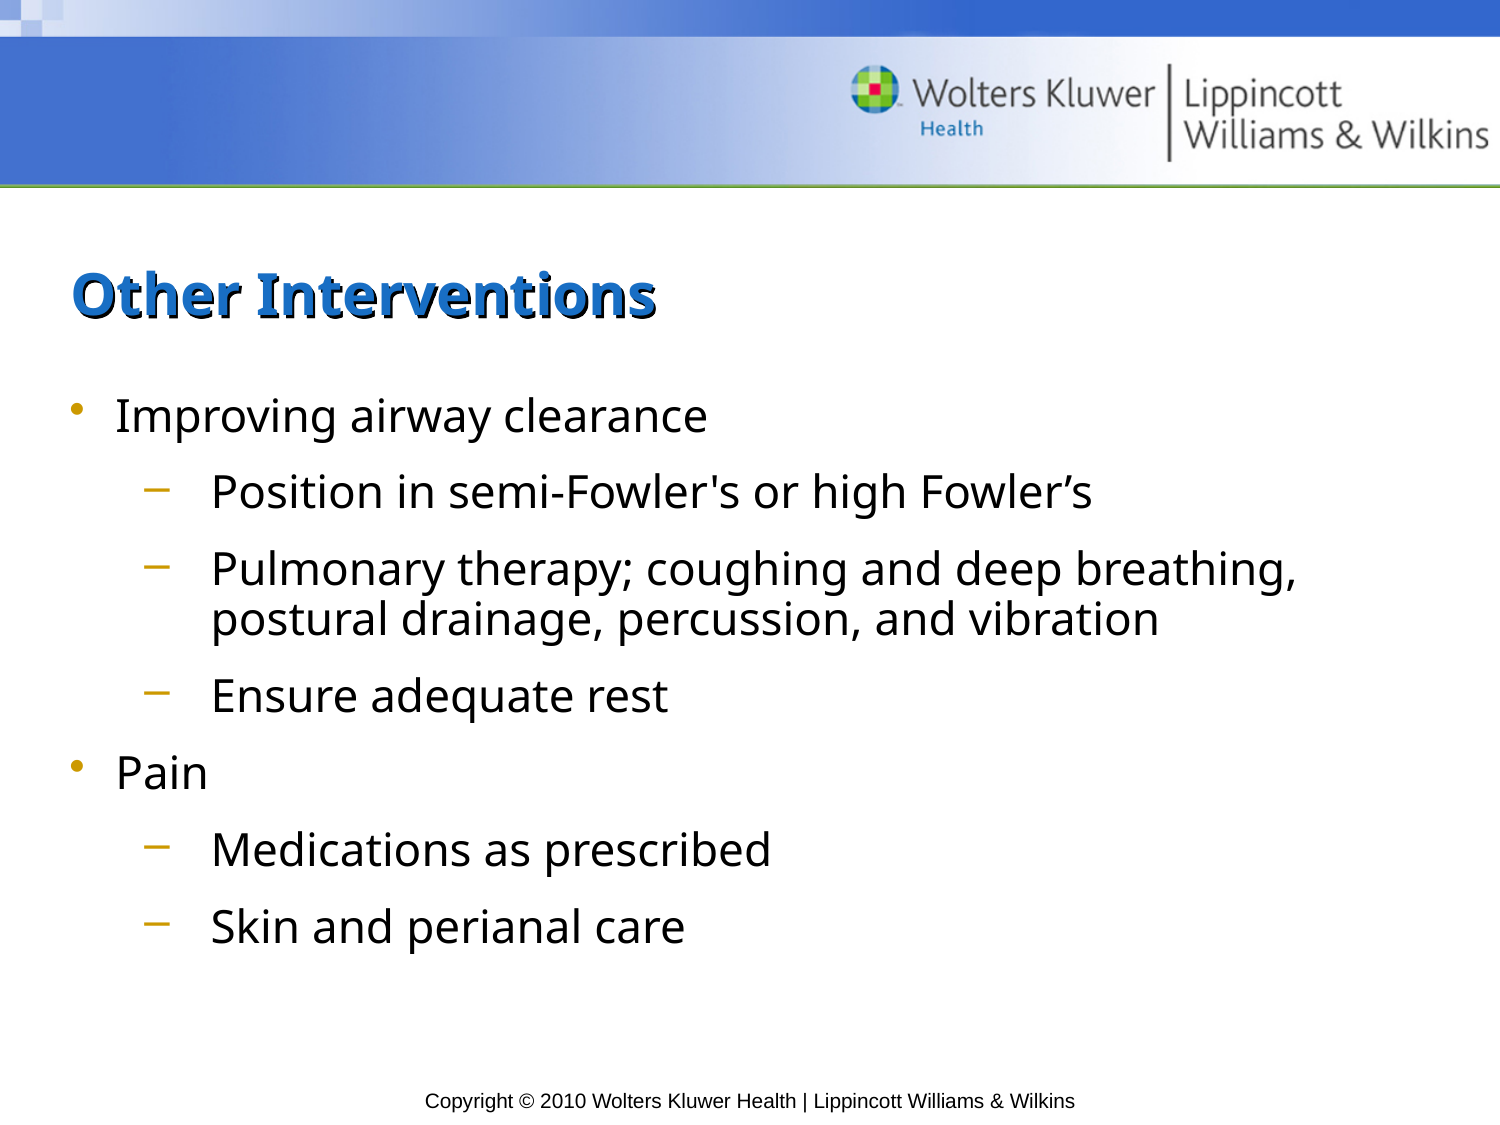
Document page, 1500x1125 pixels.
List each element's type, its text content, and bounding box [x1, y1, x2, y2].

title Other Interventions [70, 264, 1470, 329]
picture [0, 0, 1500, 188]
list Improving airway clearance Position in semi-Fowler's or high Fowler’s Pulmonary therapy; coughing and deep breathing, postural drainage, percussion, and vibration Ensure adequate rest Pain Medications as prescribed Skin and perianal care [53, 384, 1468, 1088]
